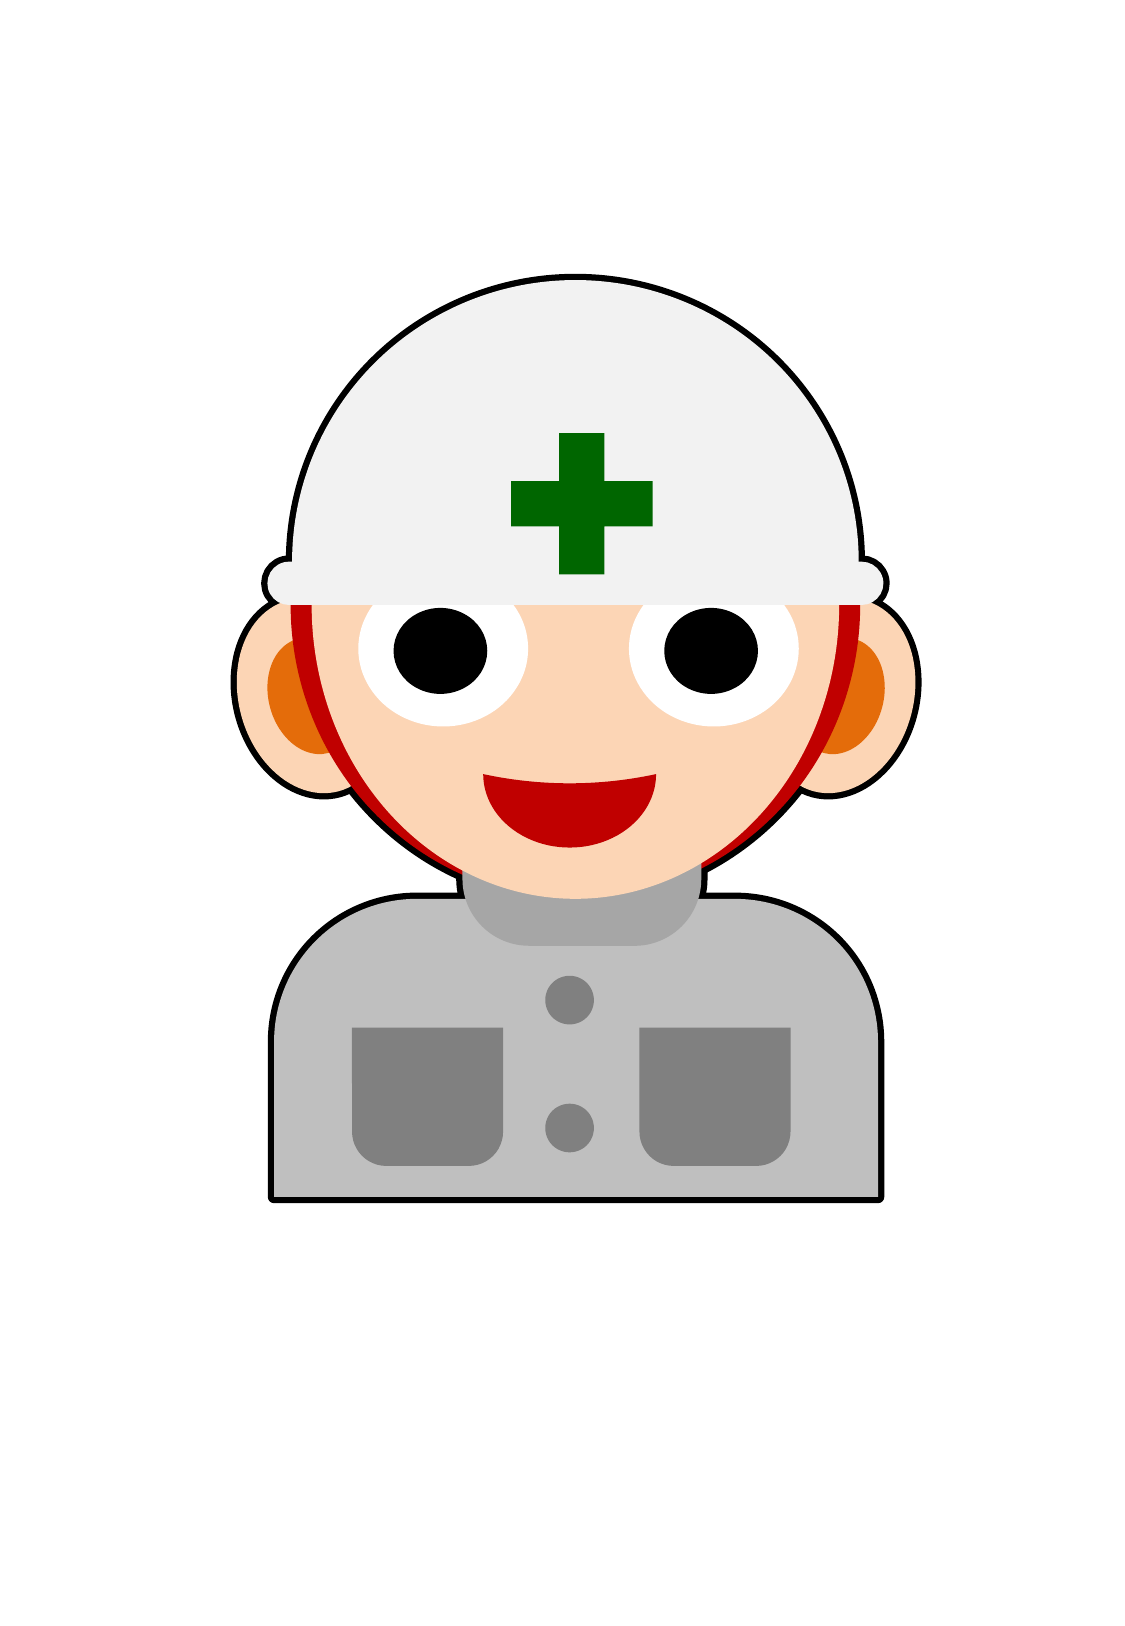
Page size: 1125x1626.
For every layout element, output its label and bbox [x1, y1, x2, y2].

text_box [238, 279, 914, 1198]
